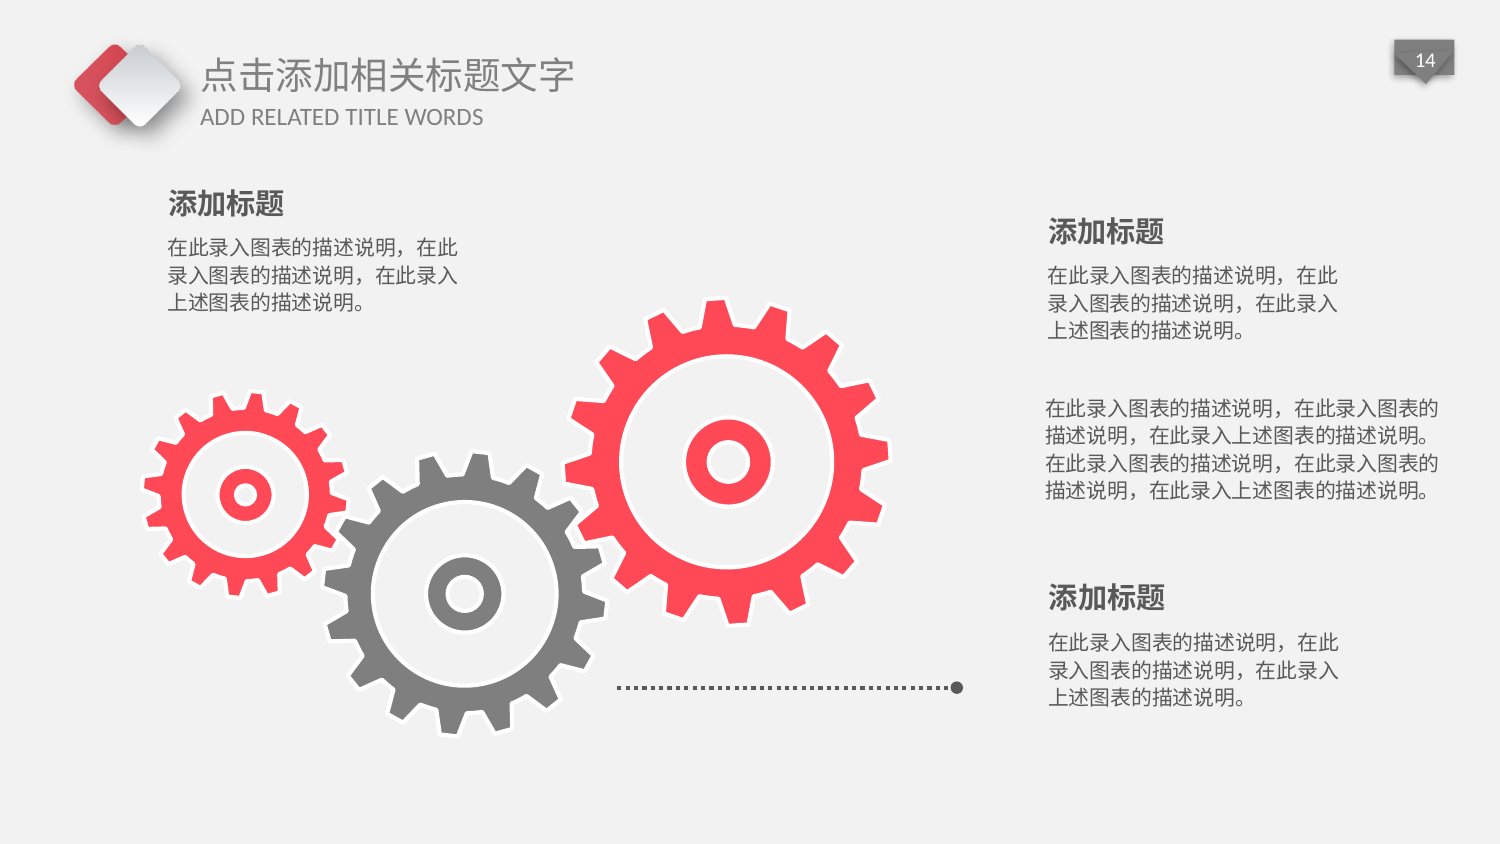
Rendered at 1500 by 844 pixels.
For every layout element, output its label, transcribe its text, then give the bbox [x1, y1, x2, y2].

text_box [1033, 572, 1366, 719]
text_box [322, 451, 608, 737]
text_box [1032, 205, 1365, 438]
text_box 添加标题 [156, 179, 297, 226]
text_box [217, 466, 274, 524]
text_box [141, 390, 349, 598]
text_box [683, 417, 773, 507]
text_box [562, 297, 891, 626]
text_box 在此录入图表的描述说明，在此录入图表的描述说明，在此录入上述图表的描述说明。 [156, 226, 488, 321]
text_box 在此录入图表的描述说明，在此录入图表的描述说明，在此录入上述图表的描述说明。在此录入图表的描述说明，在此录入图表的描述说明，在此录入上述图表的描述说明。 [1033, 387, 1470, 536]
picture [89, 35, 190, 136]
text_box [425, 555, 504, 633]
